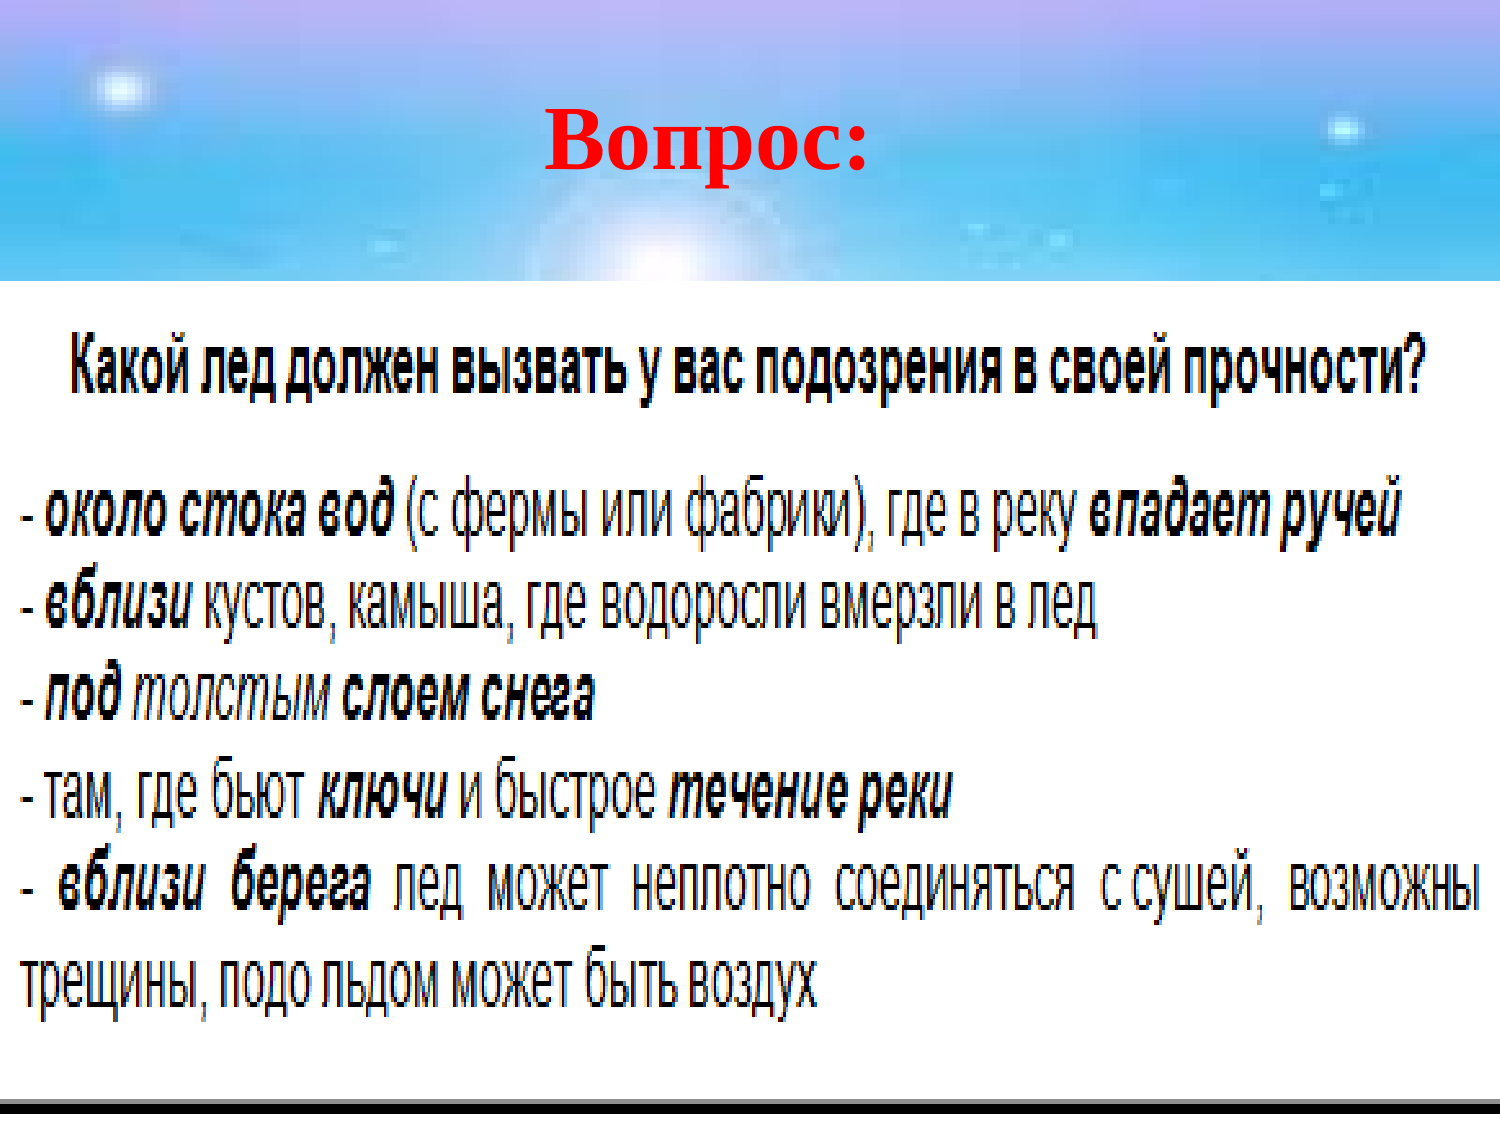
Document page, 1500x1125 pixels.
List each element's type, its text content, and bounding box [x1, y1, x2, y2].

picture [0, 0, 1500, 280]
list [0, 280, 1500, 1125]
text_box Вопрос: [304, 70, 1114, 195]
